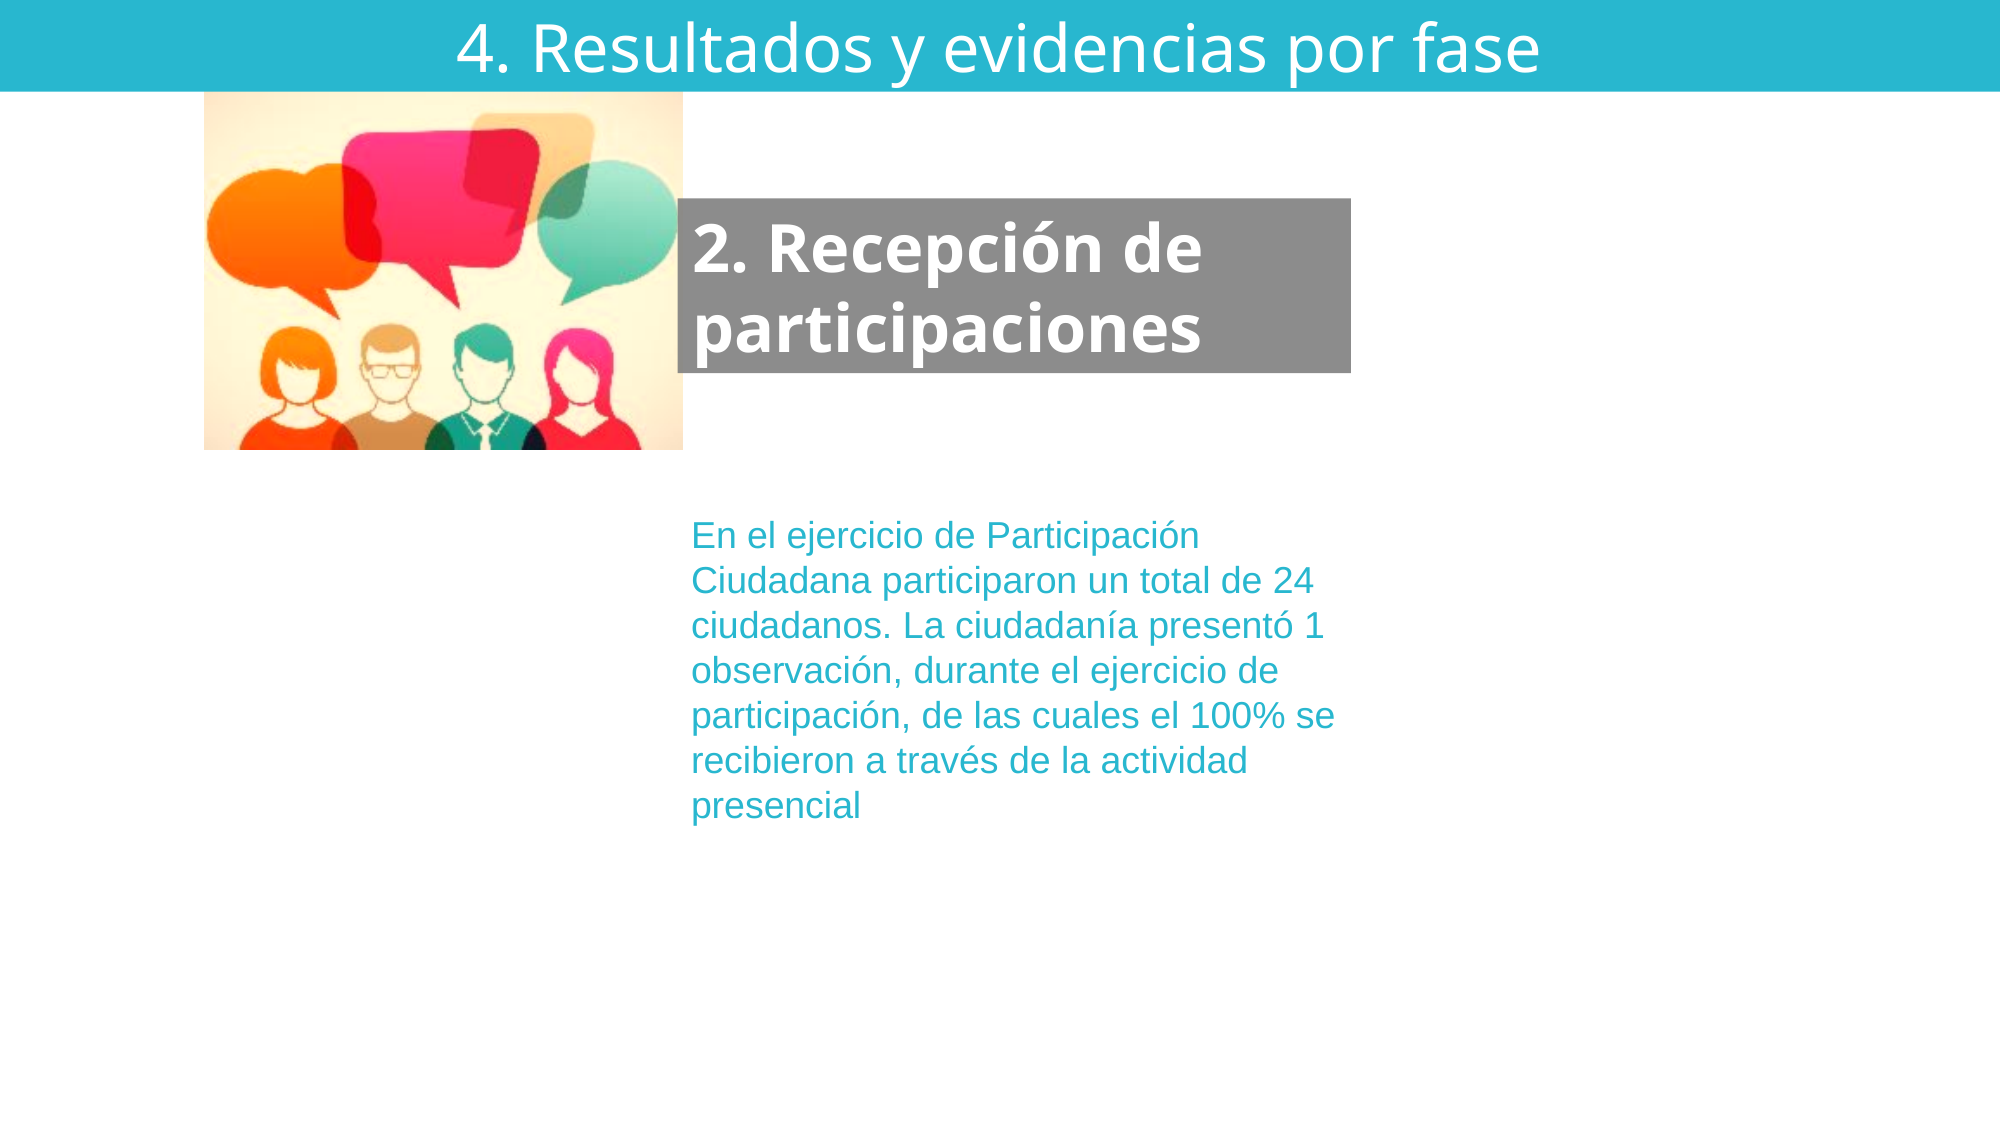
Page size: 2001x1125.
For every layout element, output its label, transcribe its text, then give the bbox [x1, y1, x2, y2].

text_box En el ejercicio de Participación Ciudadana participaron un total de 24 ciudadanos. La ciudadanía presentó 1 observación, durante el ejercicio de participación, de las cuales el 100% se recibieron a través de la actividad presencial [676, 503, 1392, 984]
text_box 2. Recepción de participaciones [687, 198, 1351, 374]
picture [204, 91, 684, 450]
text_box 4. Resultados y evidencias por fase [0, 0, 2000, 94]
